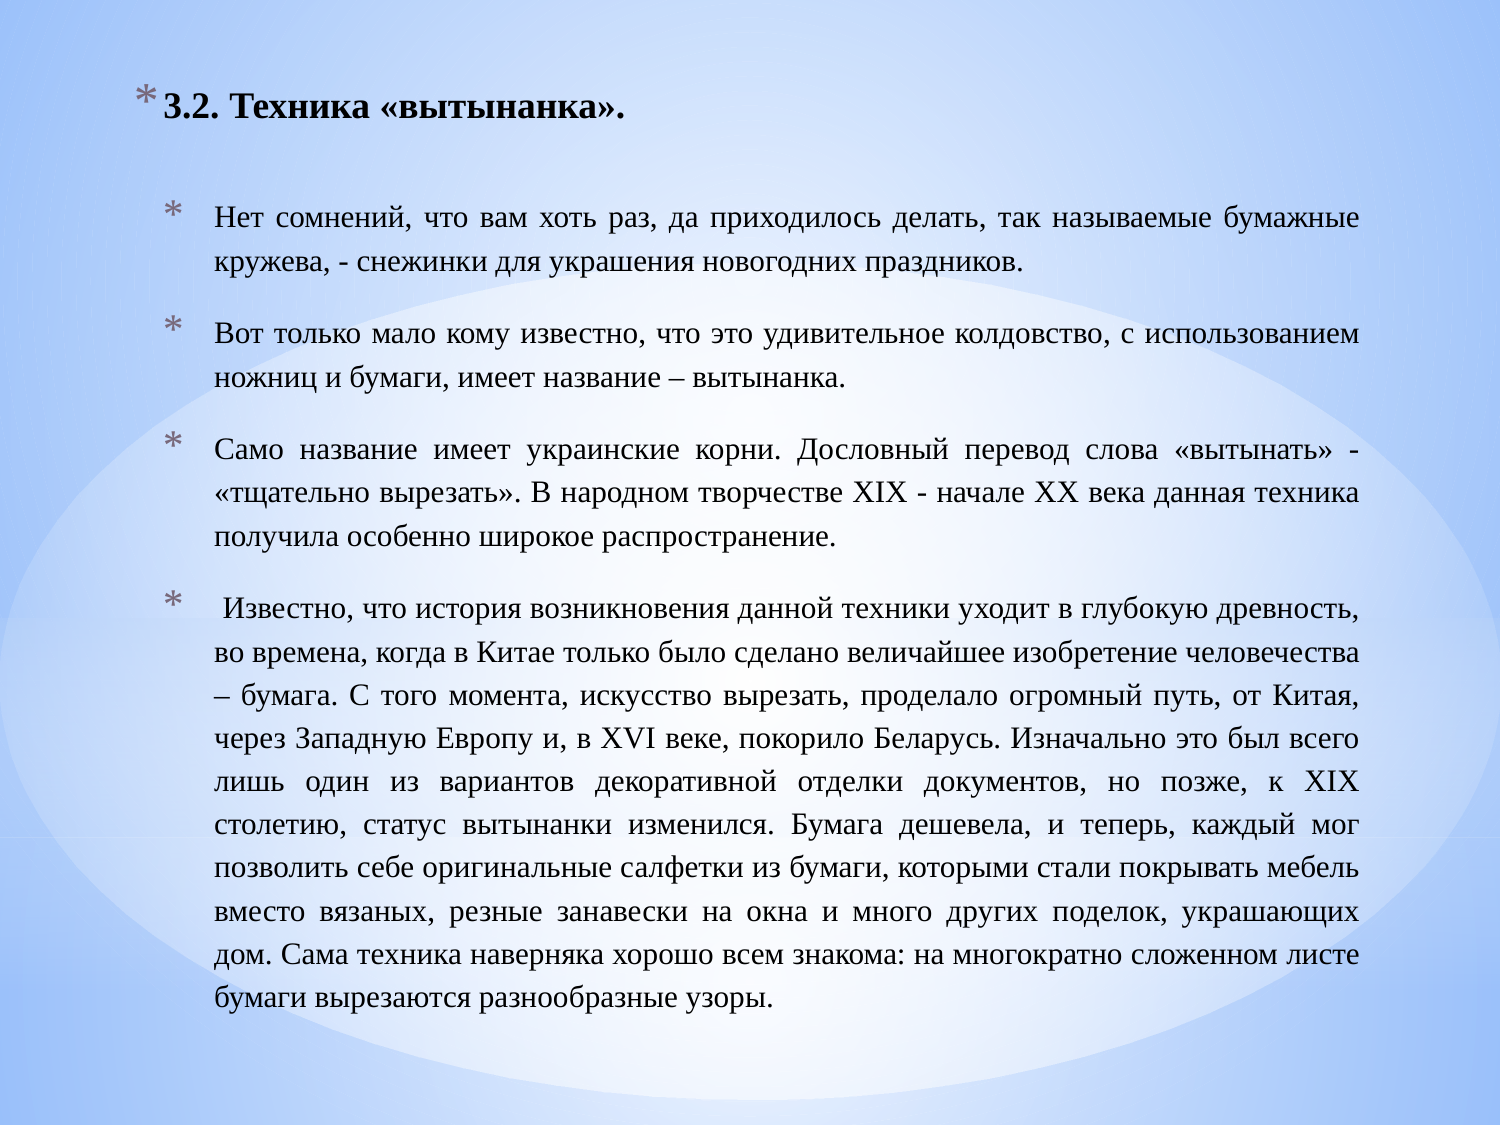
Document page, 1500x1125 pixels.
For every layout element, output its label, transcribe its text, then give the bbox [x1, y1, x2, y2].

list 3.2. Техника «вытынанка». Нет сомнений, что вам хоть раз, да приходилось делать, так называемые бумажные кружева, - снежинки для украшения новогодних праздников. Вот только мало кому известно, что это удивительное колдовство, с использованием ножниц и бумаги, имеет название – вытынанка. Само название имеет украинские корни. Дословный перевод слова «вытынать» - «тщательно вырезать». В народном творчестве XIX - начале XX века данная техника получила особенно широкое распространение. Известно, что история возникновения данной техники уходит в глубокую древность, во времена, когда в Китае только было сделано величайшее изобретение человечества – бумага. С того момента, искусство вырезать, проделало огромный путь, от Китая, через Западную Европу и, в XVI веке, покорило Беларусь. Изначально это был всего лишь один из вариантов декоративной отделки документов, но позже, к XIX столетию, статус вытынанки изменился. Бумага дешевела, и теперь, каждый мог позволить себе оригинальные салфетки из бумаги, которыми стали покрывать мебель вместо вязаных, резные занавески на окна и много других поделок, украшающих дом. Сама техника наверняка хорошо всем знакома: на многократно сложенном листе бумаги вырезаются разнообразные узоры. [112, 66, 1376, 1035]
